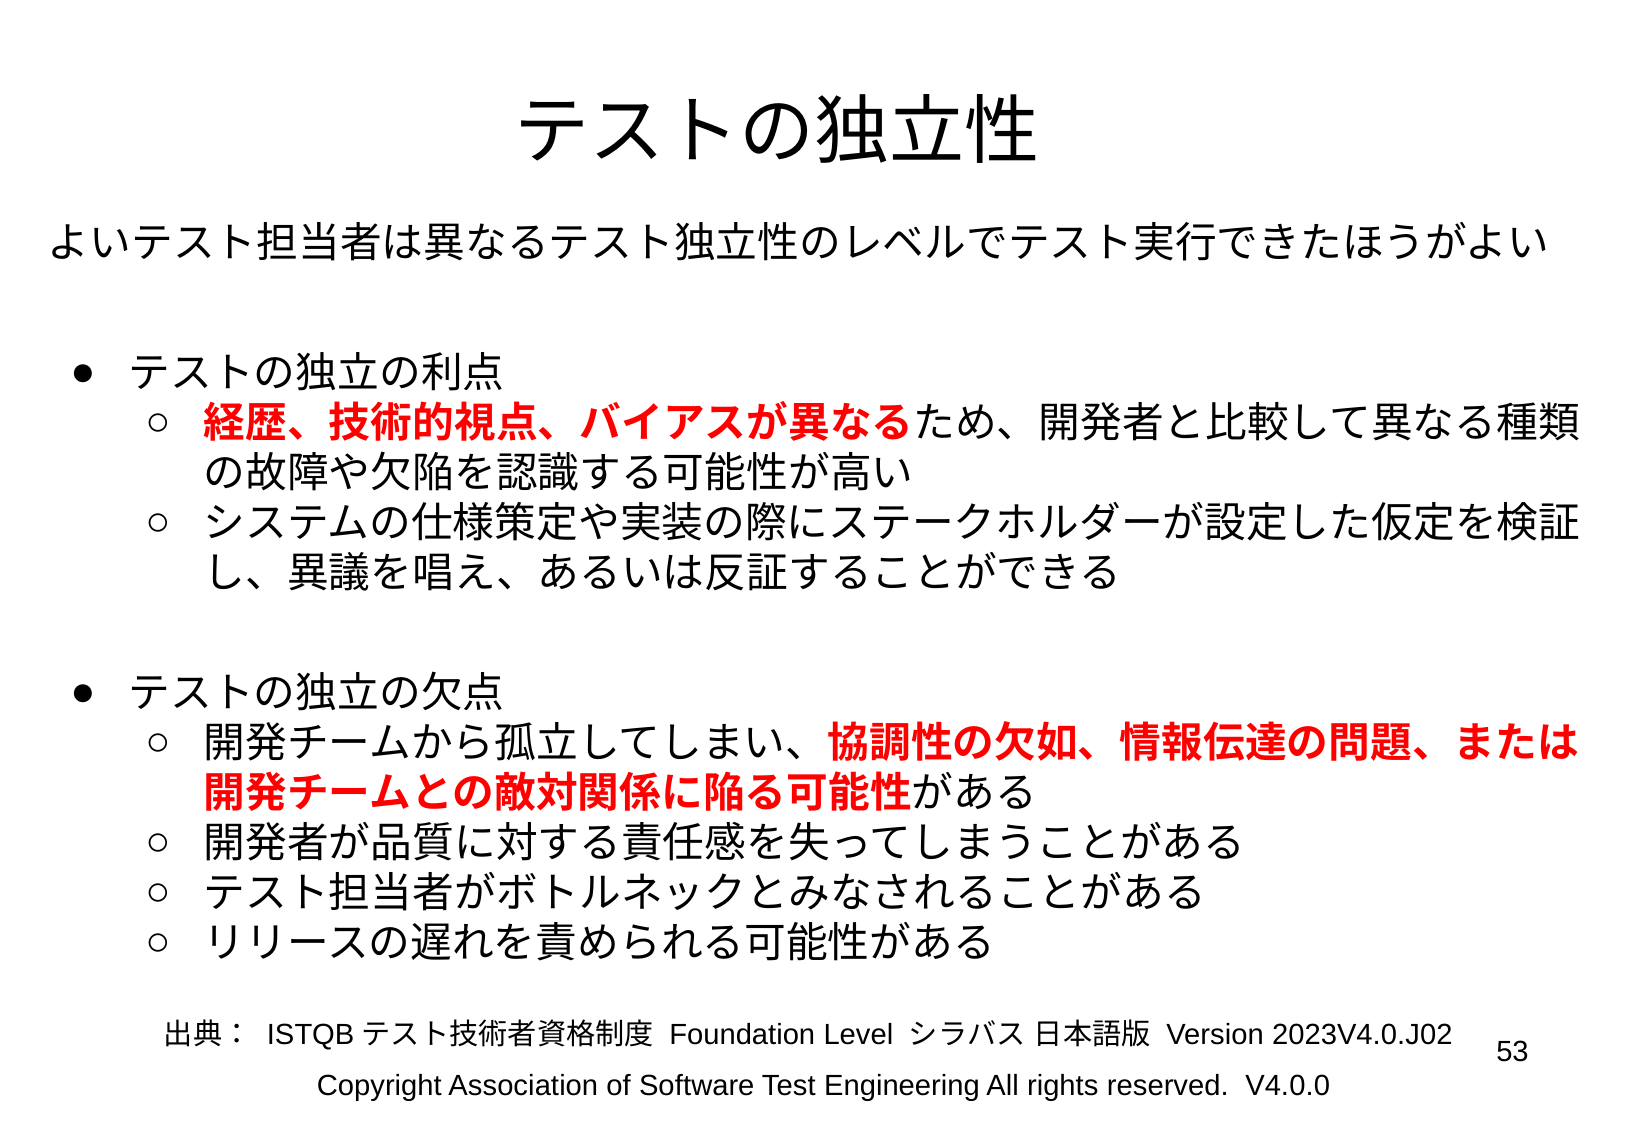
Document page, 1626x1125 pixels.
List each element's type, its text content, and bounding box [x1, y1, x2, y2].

title テストの独立性 [88, 35, 1466, 208]
list テストの独立の利点 経歴、技術的視点、バイアスが異なるため、開発者と比較して異なる種類の故障や欠陥を認識する可能性が高い システムの仕様策定や実装の際にステークホルダーが設定した仮定を検証し、異議を唱え、あるいは反証することができる テストの独立の欠点 開発チームから孤立してしまい、協調性の欠如、情報伝達の問題、または開発チームとの敵対関係に陥る可能性がある 開発者が品質に対する責任感を失ってしまうことがある テスト担当者がボトルネックとみなされることがある リリースの遅れを責められる可能性がある [38, 338, 1610, 992]
footer Copyright Association of Software Test Engineering All rights reserved. V4.0.0 [233, 1058, 1415, 1103]
text_box 出典： ISTQBテスト技術者資格制度 Foundation Level シラバス 日本語版 Version 2023V4.0.J02 [44, 1008, 1573, 1058]
slide_number ‹#› [1415, 1058, 1544, 1103]
list よいテスト担当者は異なるテスト独立性のレベルでテスト実行できたほうがよい [32, 208, 1604, 287]
